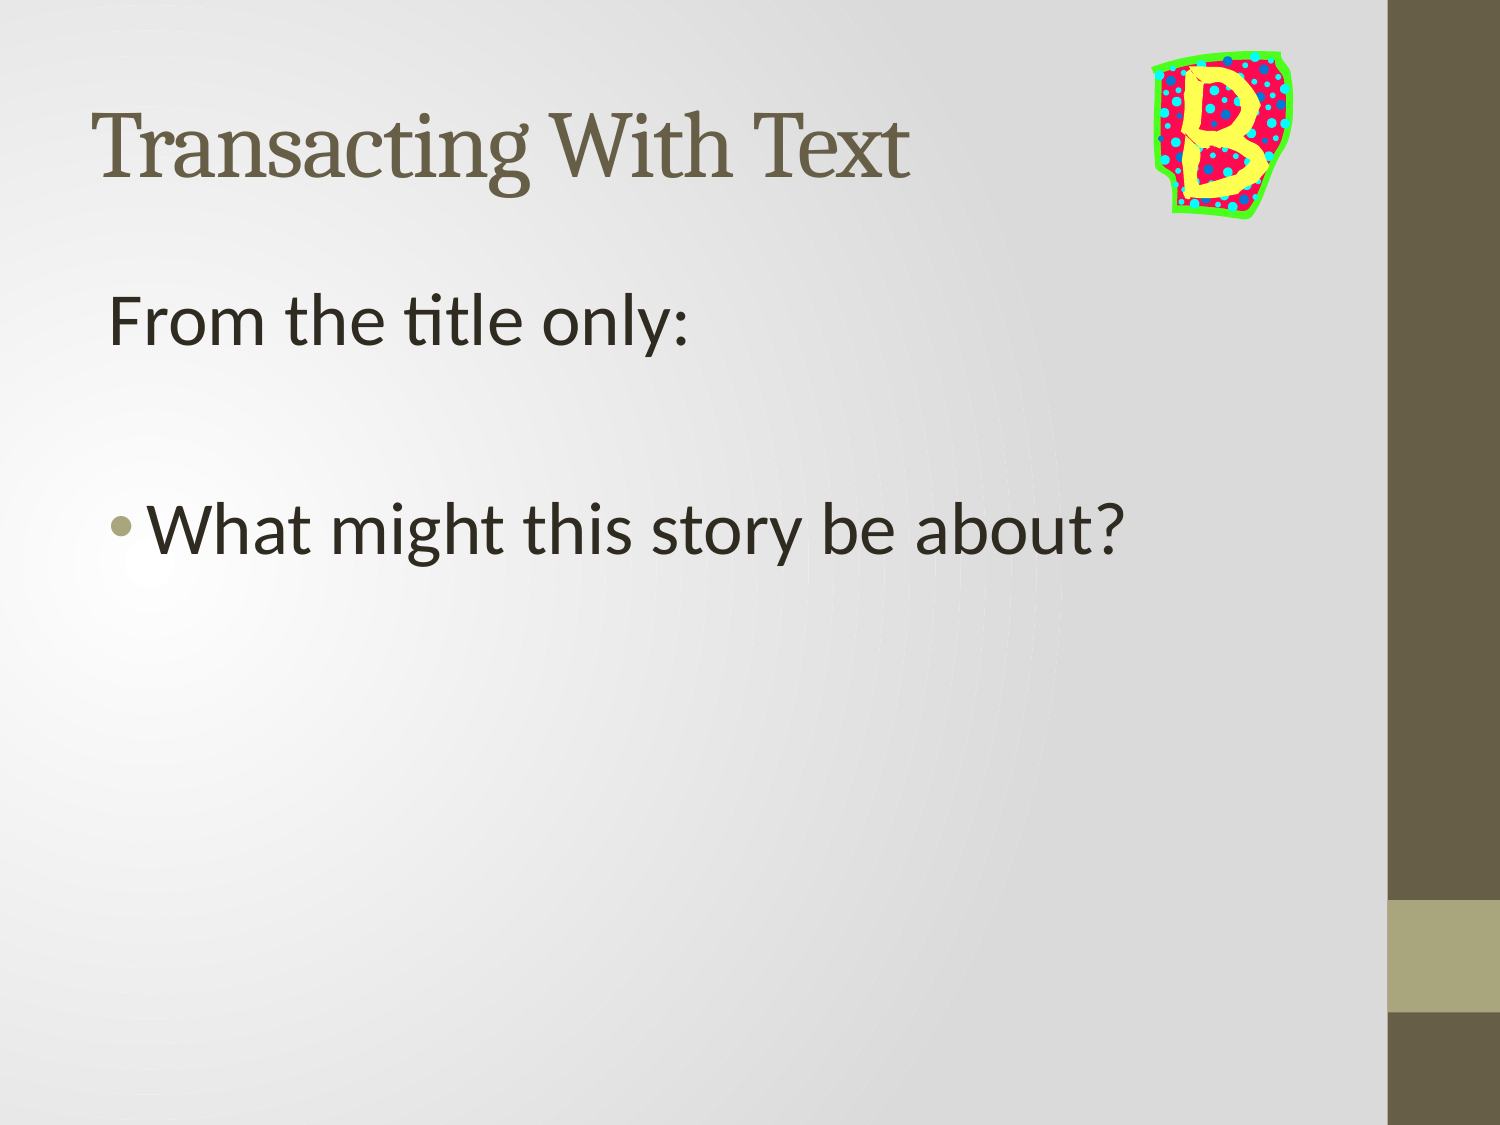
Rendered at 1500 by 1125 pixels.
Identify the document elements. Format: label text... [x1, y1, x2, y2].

picture [1149, 49, 1295, 223]
list From the title only: What might this story be about? [75, 262, 1325, 1050]
title Transacting With Text [75, 45, 1325, 233]
